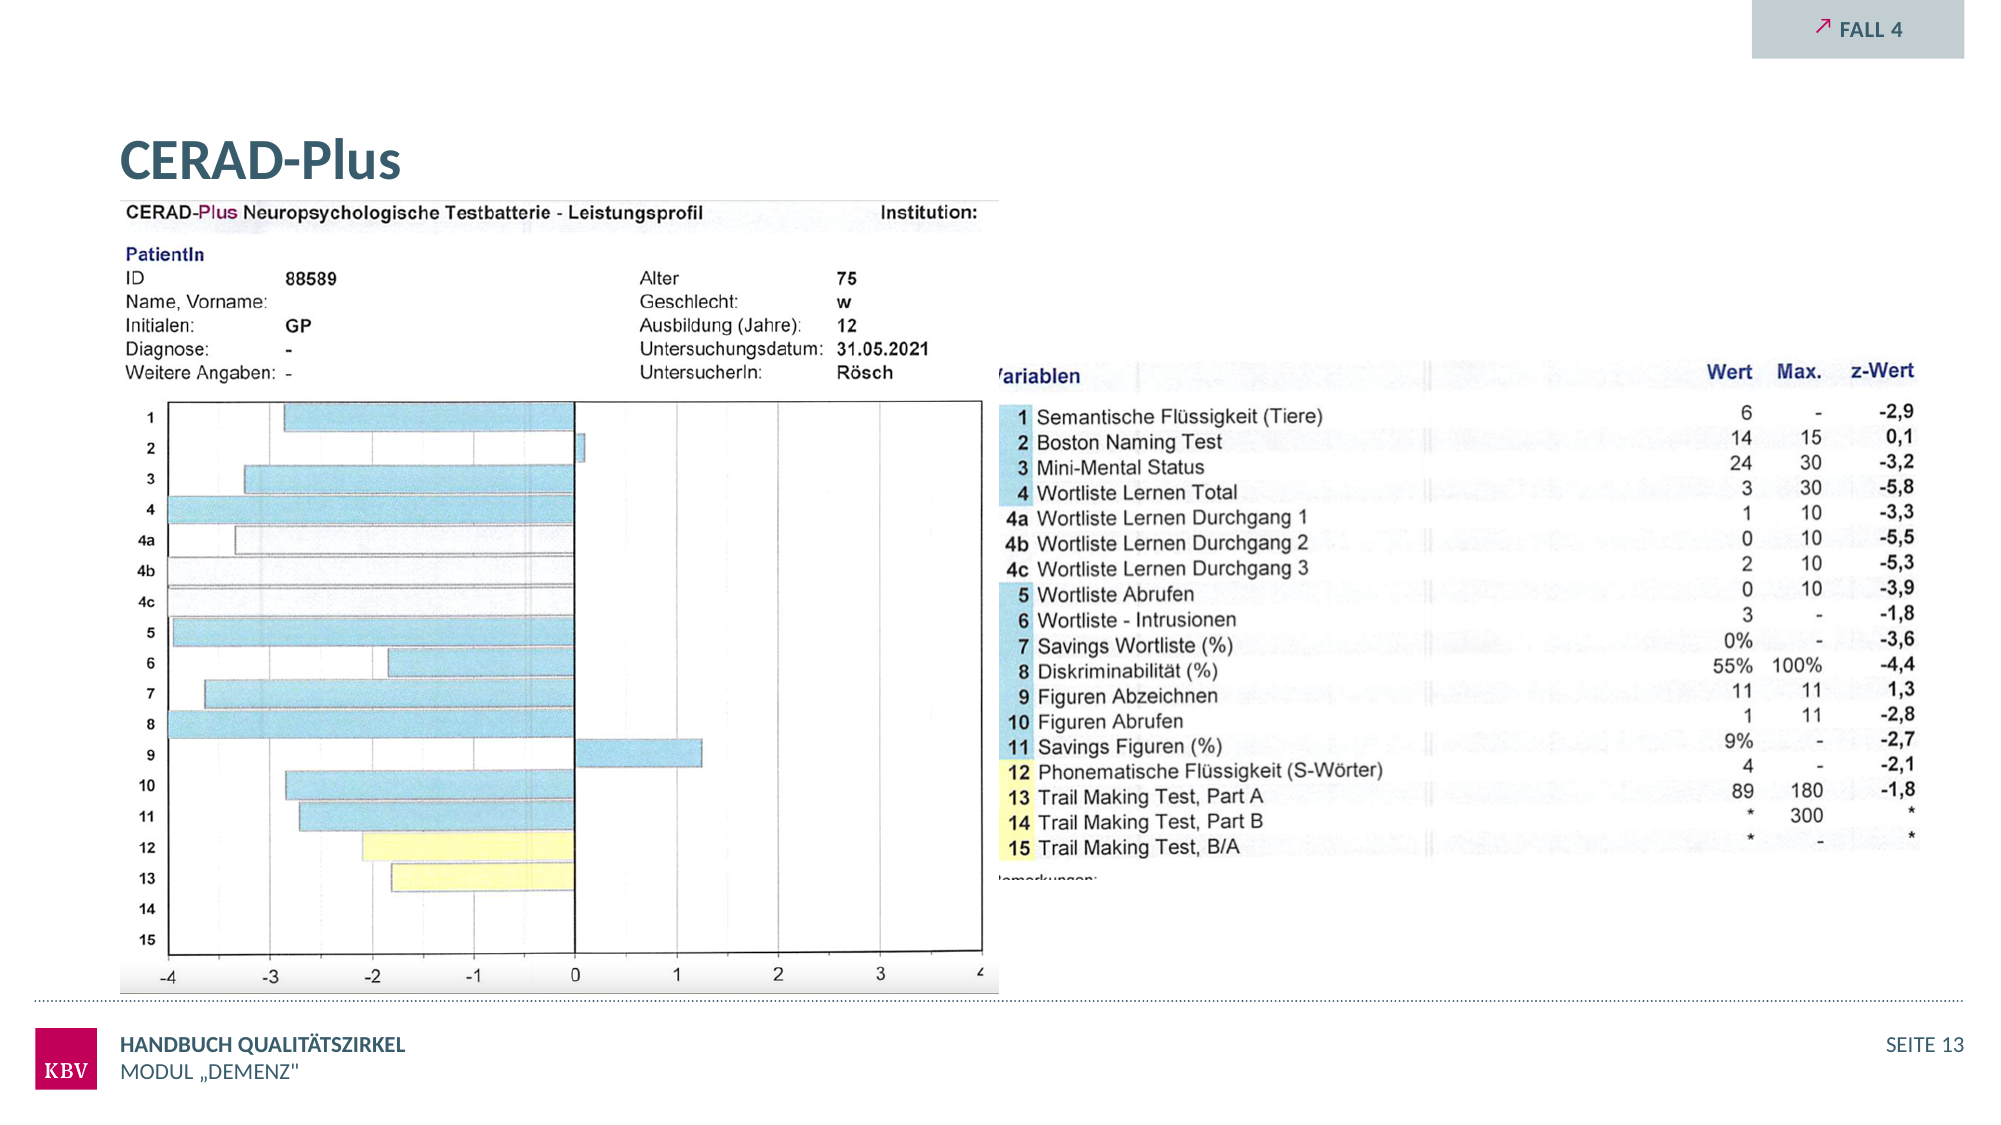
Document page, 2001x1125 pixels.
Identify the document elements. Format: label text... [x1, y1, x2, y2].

picture [120, 200, 999, 994]
slide_number Modul „Demenz" [120, 1057, 1668, 1084]
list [999, 350, 1946, 881]
footer Handbuch Qualitätszirkel [120, 1030, 1668, 1057]
title CERAD-Plus [120, 129, 1880, 201]
list Fall 4 [1751, 0, 1965, 59]
slide_number Seite 13 [1787, 1030, 1965, 1057]
